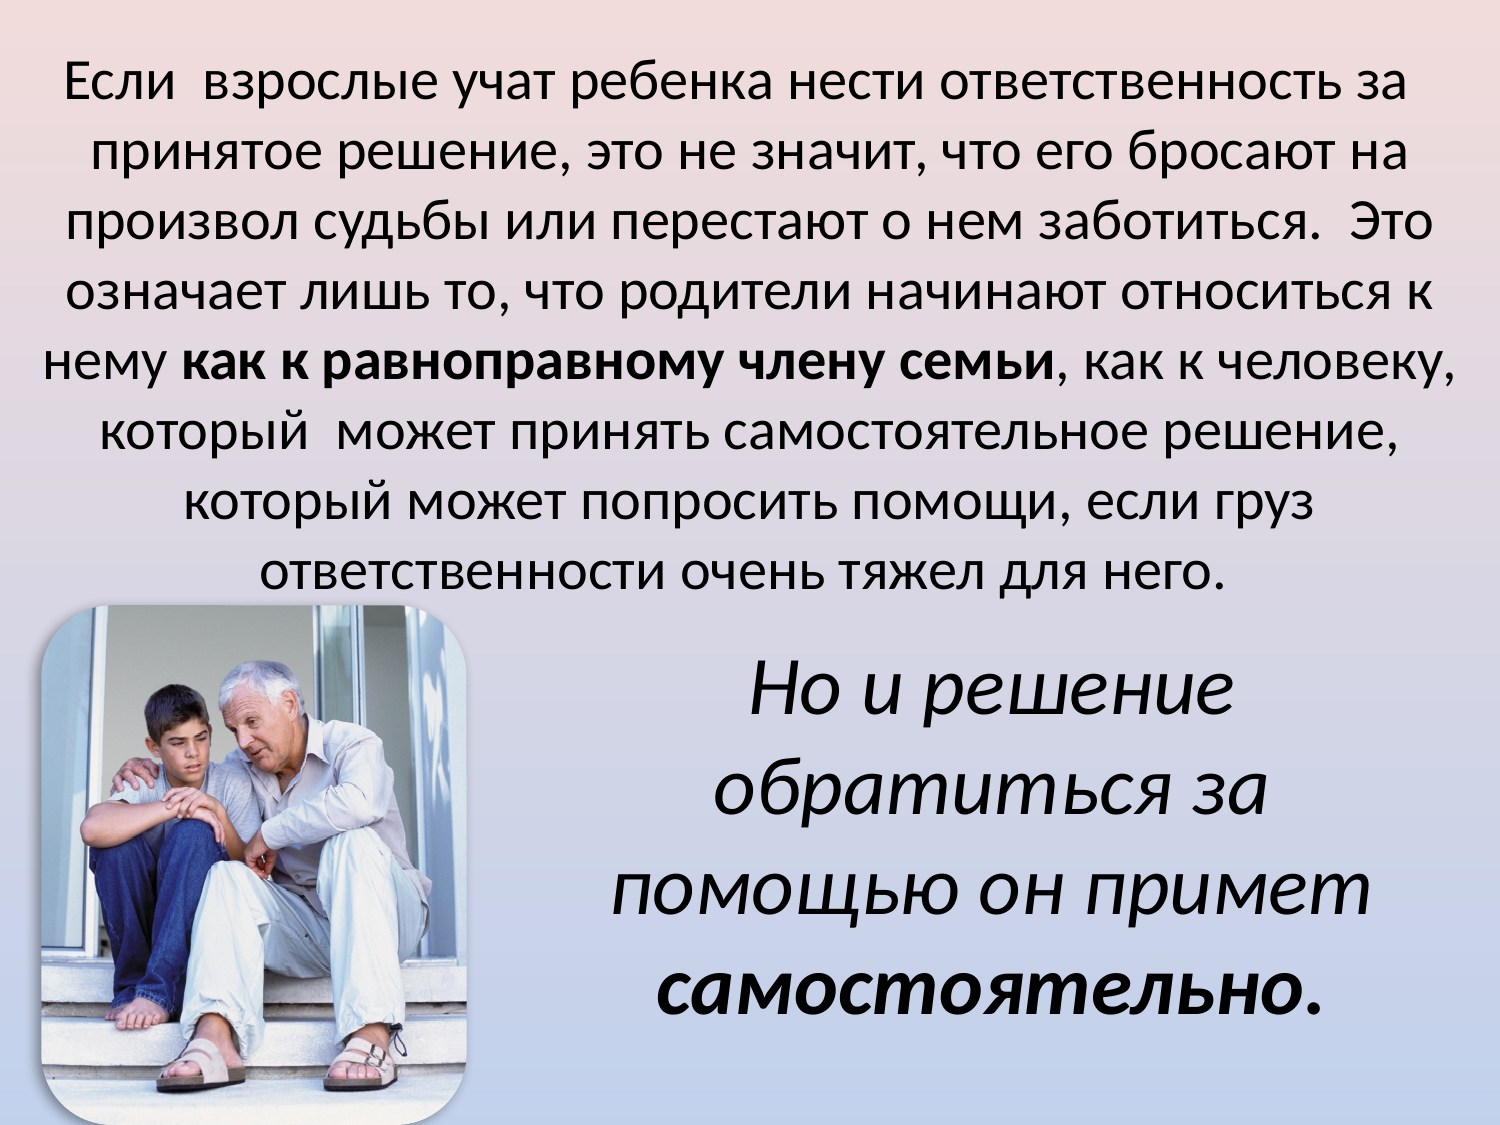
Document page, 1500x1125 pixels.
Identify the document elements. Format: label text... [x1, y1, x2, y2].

text_box Но и решение обратиться за помощью он примет самостоятельно. [549, 623, 1436, 1039]
picture [41, 604, 467, 1125]
text_box Если взрослые учат ребенка нести ответственность за принятое решение, это не значит, что его бросают на произвол судьбы или перестают о нем заботиться. Это означает лишь то, что родители начинают относиться к нему как к равноправному члену семьи, как к человеку, который может принять самостоятельное решение, который может попросить помощи, если груз ответственности очень тяжел для него. [0, 33, 1500, 609]
